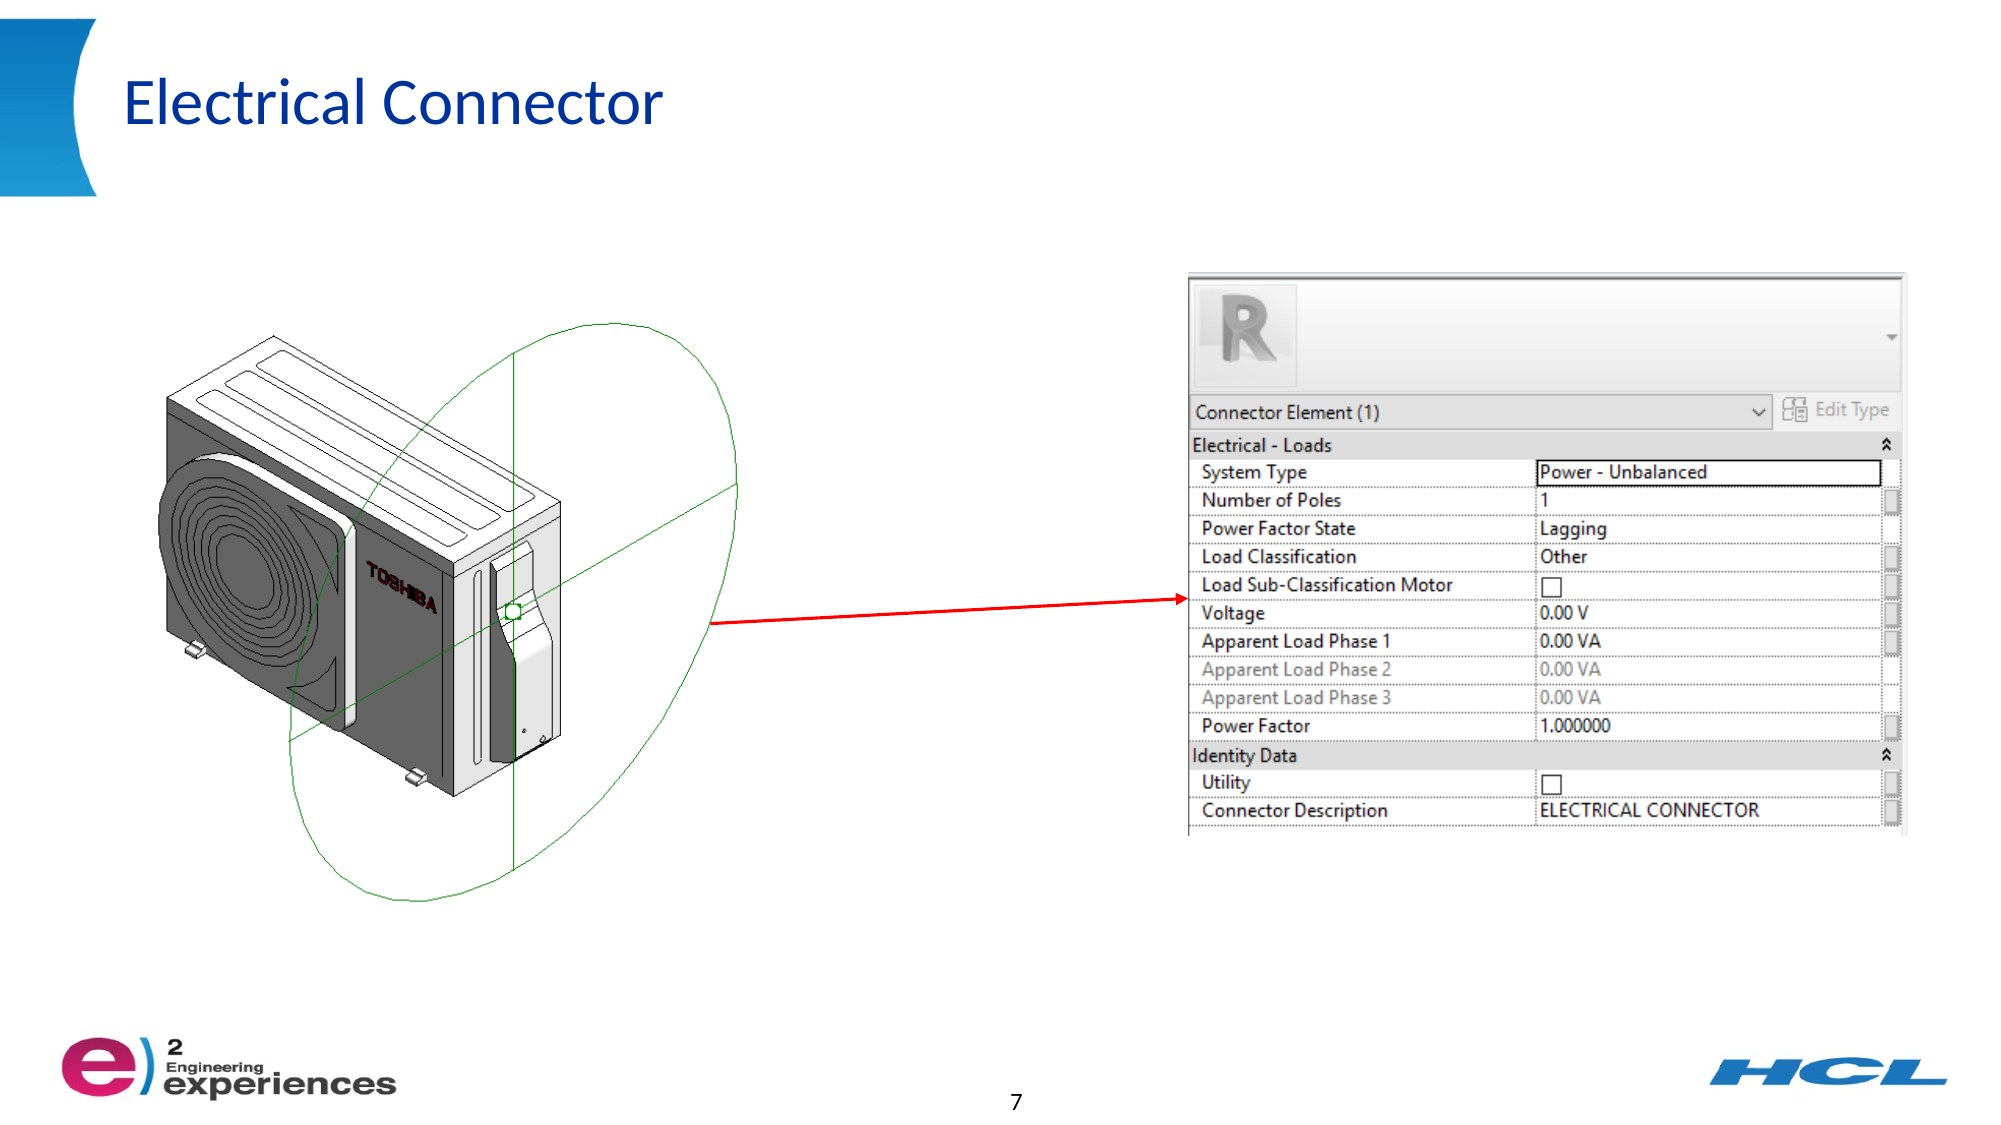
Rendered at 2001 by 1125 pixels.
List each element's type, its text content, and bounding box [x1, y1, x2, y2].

text_box Electrical Connector [108, 50, 708, 146]
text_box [709, 598, 1189, 624]
picture [0, 0, 2000, 1125]
